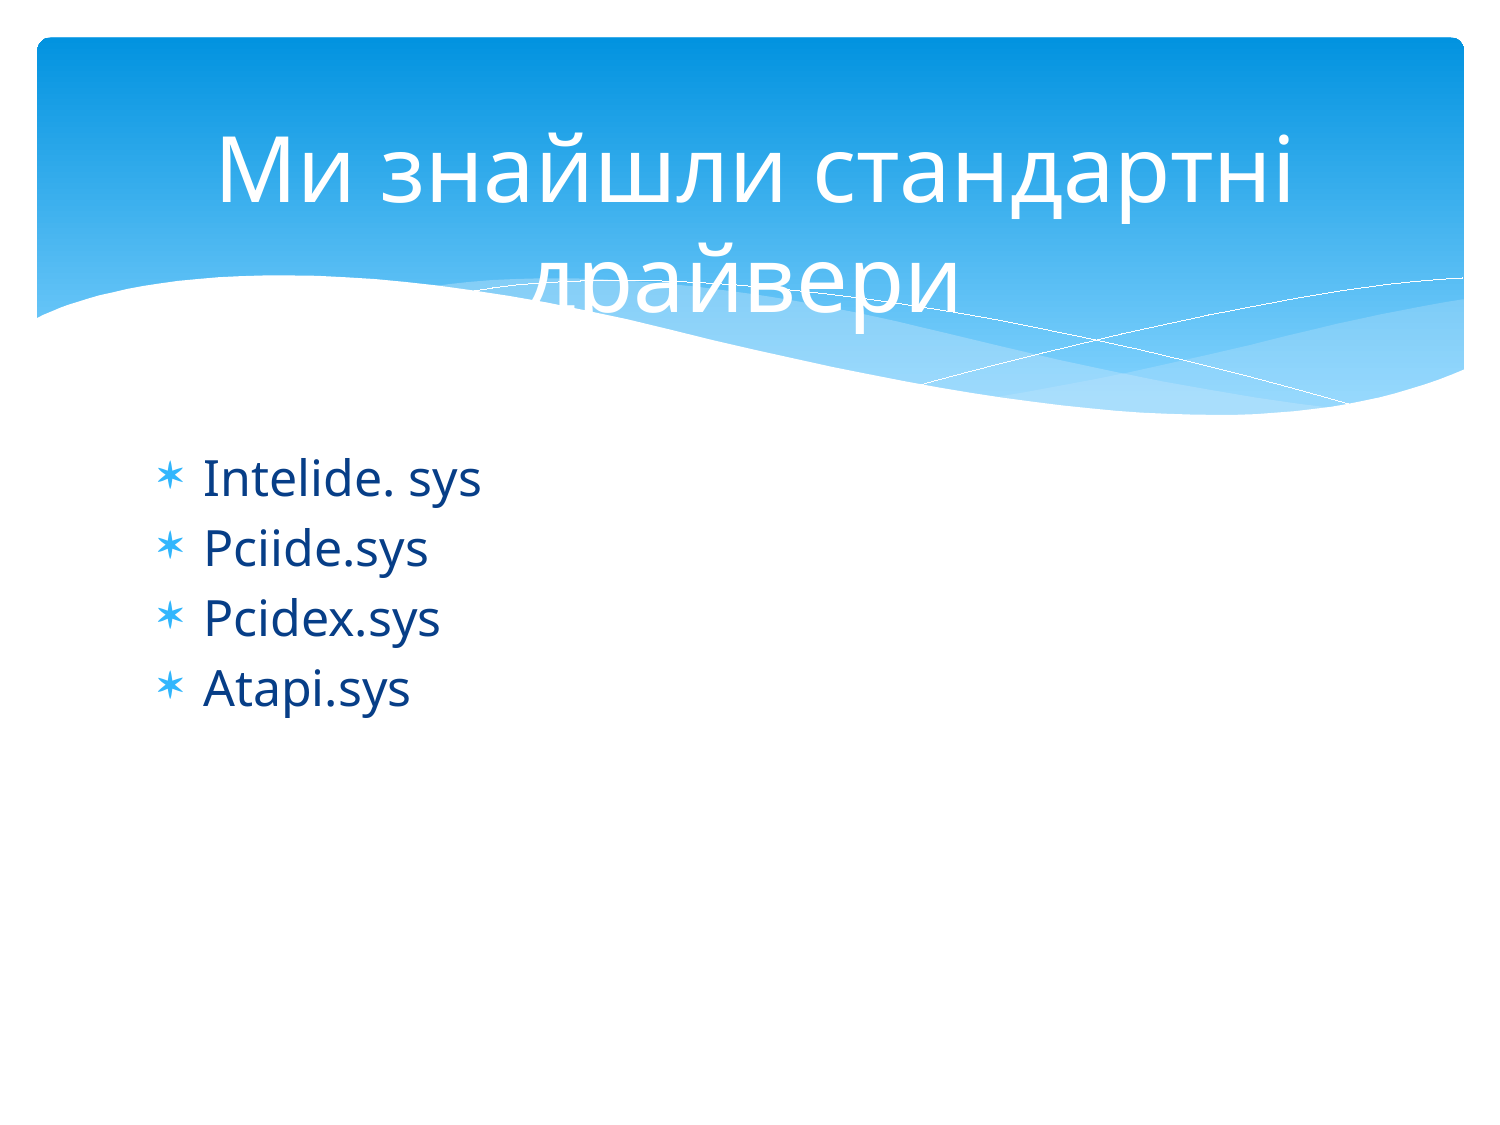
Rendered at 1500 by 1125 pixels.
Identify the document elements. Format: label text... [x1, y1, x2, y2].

title Ми знайшли стандартні драйвери [41, 55, 1471, 386]
list Intelide. sys Pciide.sys Pcidex.sys Atapi.sys [143, 438, 1359, 1005]
